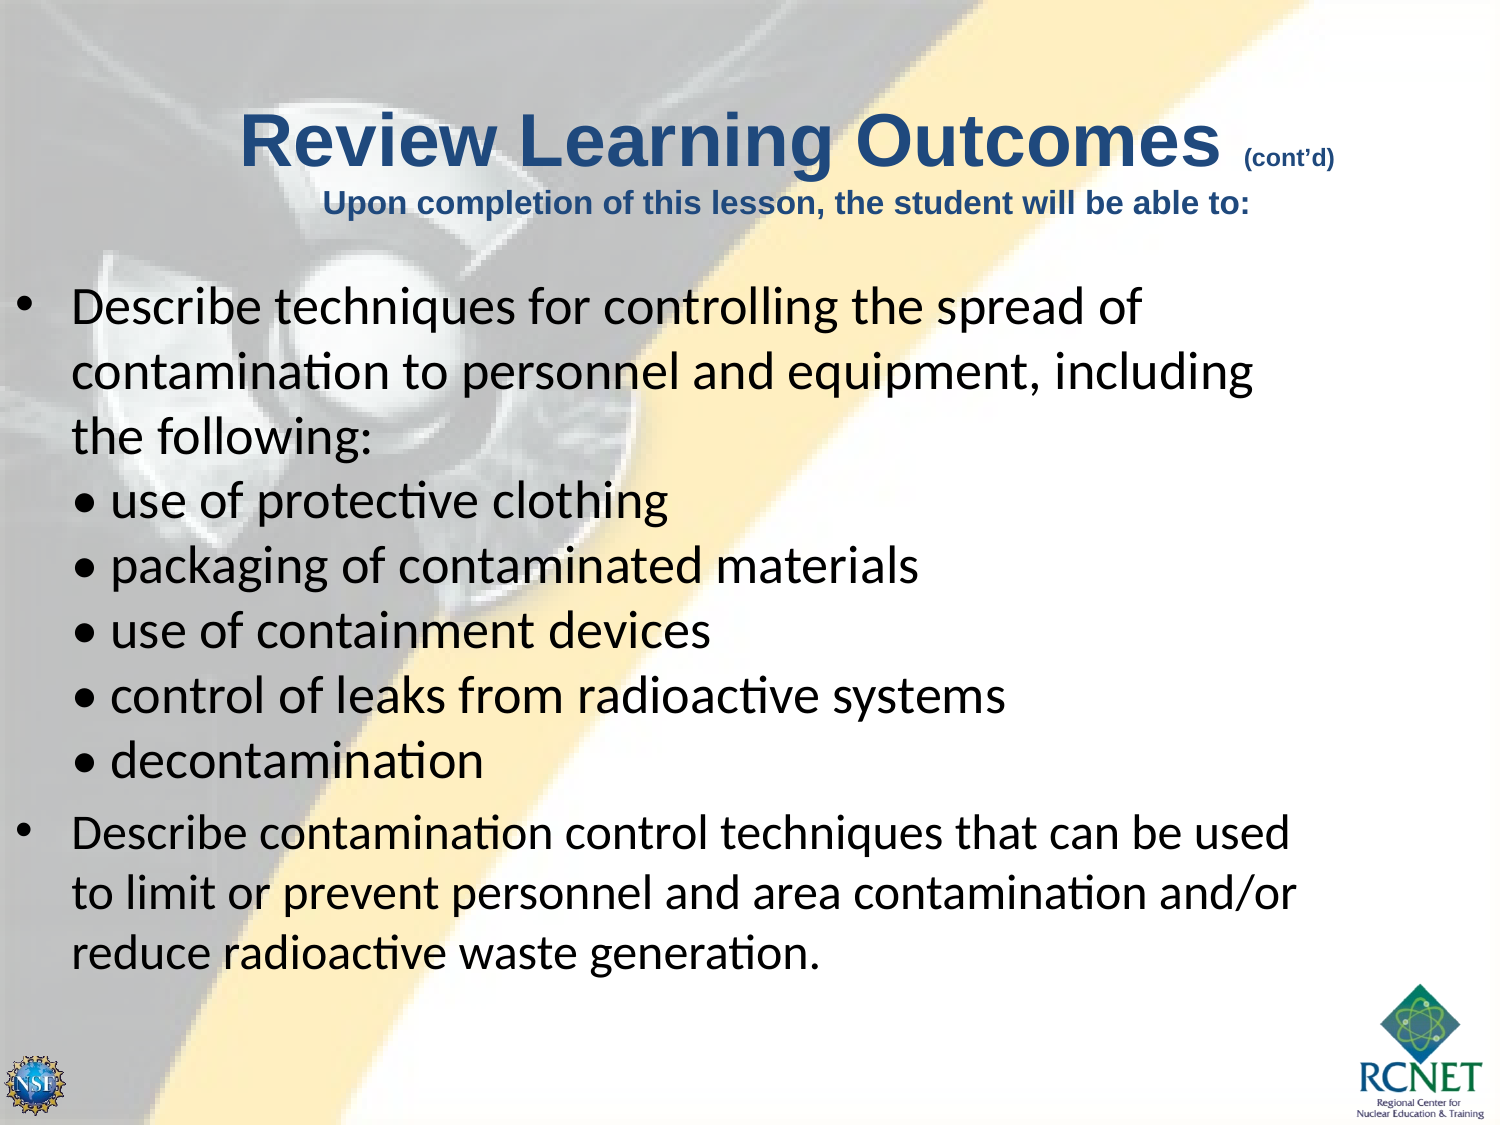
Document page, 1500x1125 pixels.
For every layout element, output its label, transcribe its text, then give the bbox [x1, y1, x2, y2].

picture [0, 1056, 75, 1116]
text_box Review Learning Outcomes (cont’d) Upon completion of this lesson, the student will be able to: [200, 62, 1375, 250]
picture [1332, 977, 1500, 1125]
list Describe techniques for controlling the spread of contamination to personnel and equipment, including the following: • use of protective clothing • packaging of contaminated materials • use of containment devices • control of leaks from radioactive systems • decontamination Describe contamination control techniques that can be used to limit or prevent personnel and area contamination and/or reduce radioactive waste generation. [0, 262, 1325, 1025]
